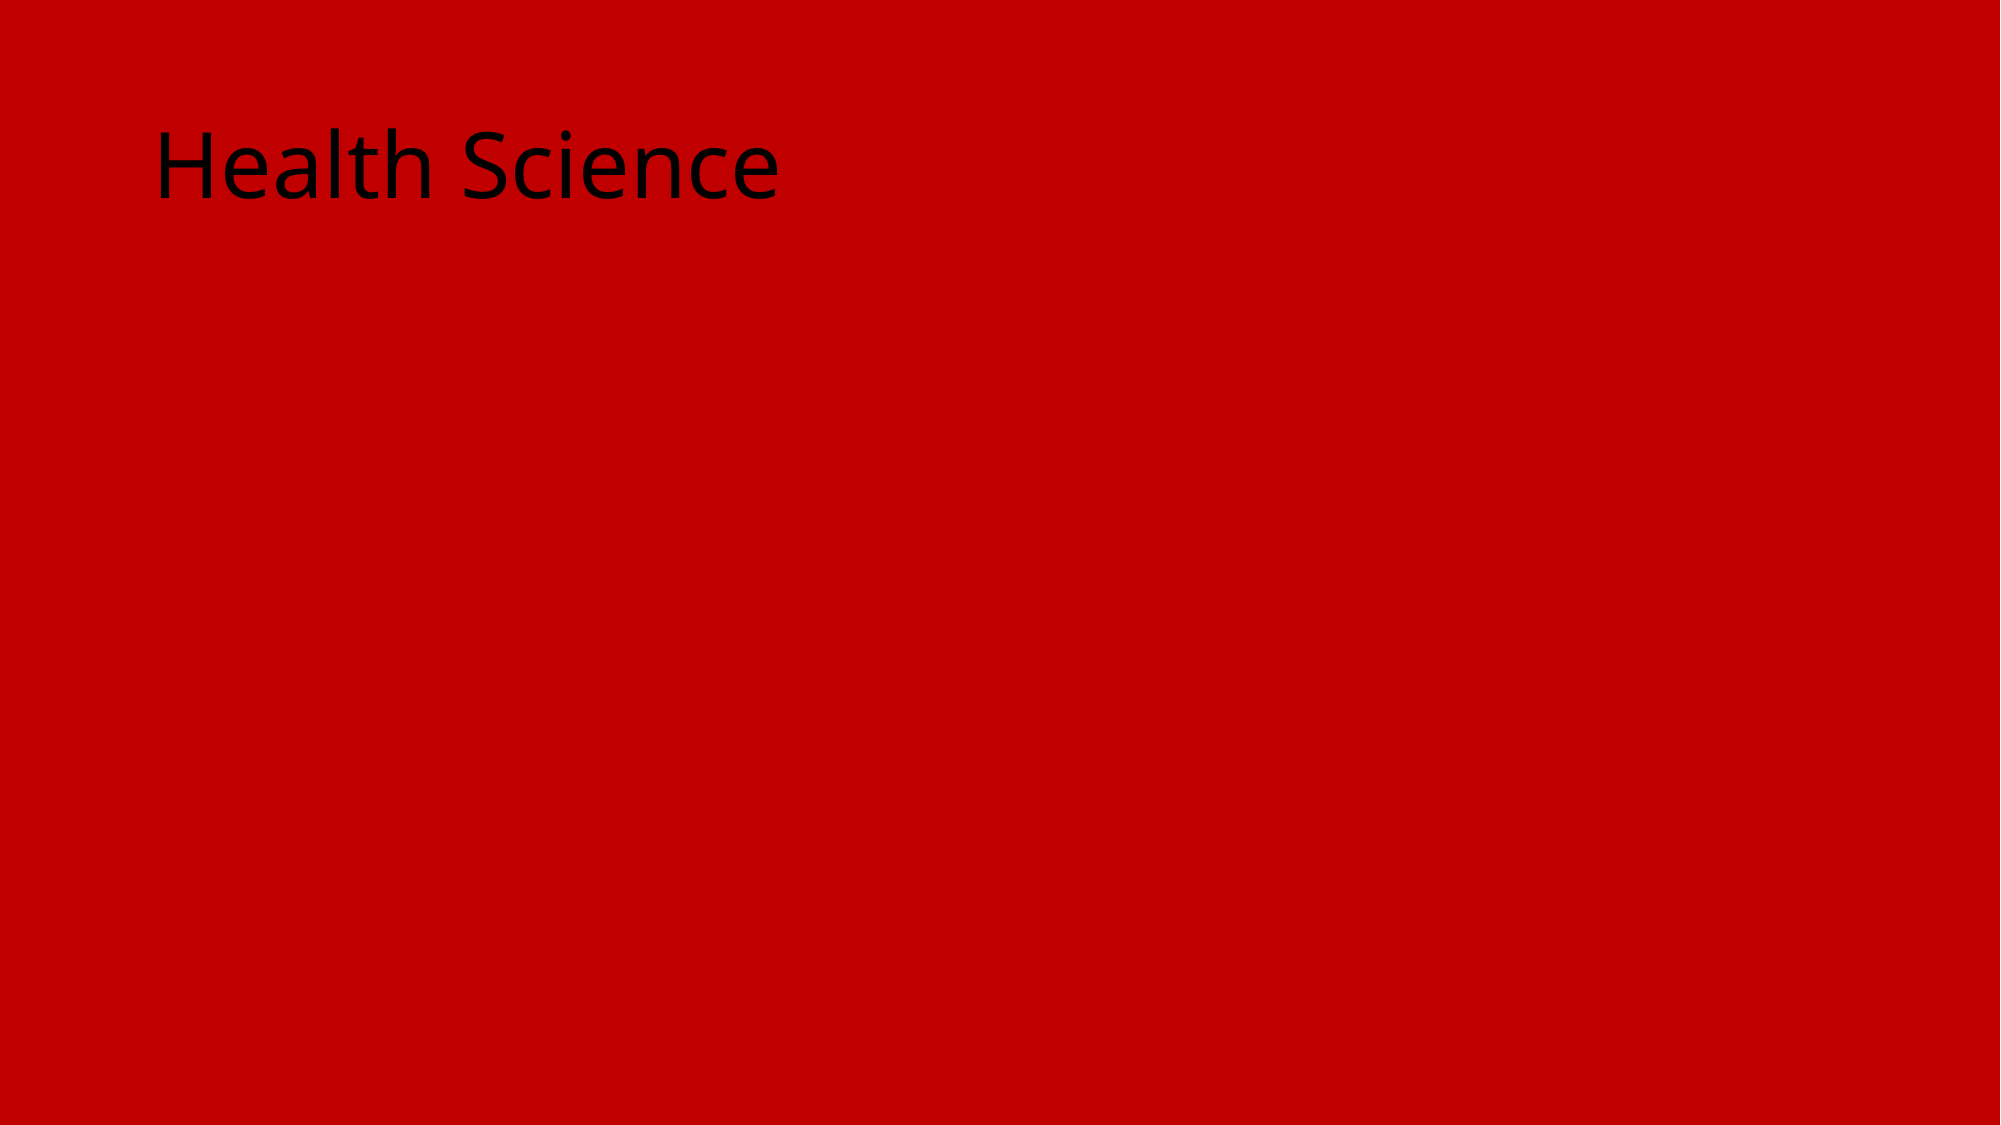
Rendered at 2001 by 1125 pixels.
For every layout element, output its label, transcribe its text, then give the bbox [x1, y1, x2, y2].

title Health Science [137, 59, 1863, 278]
